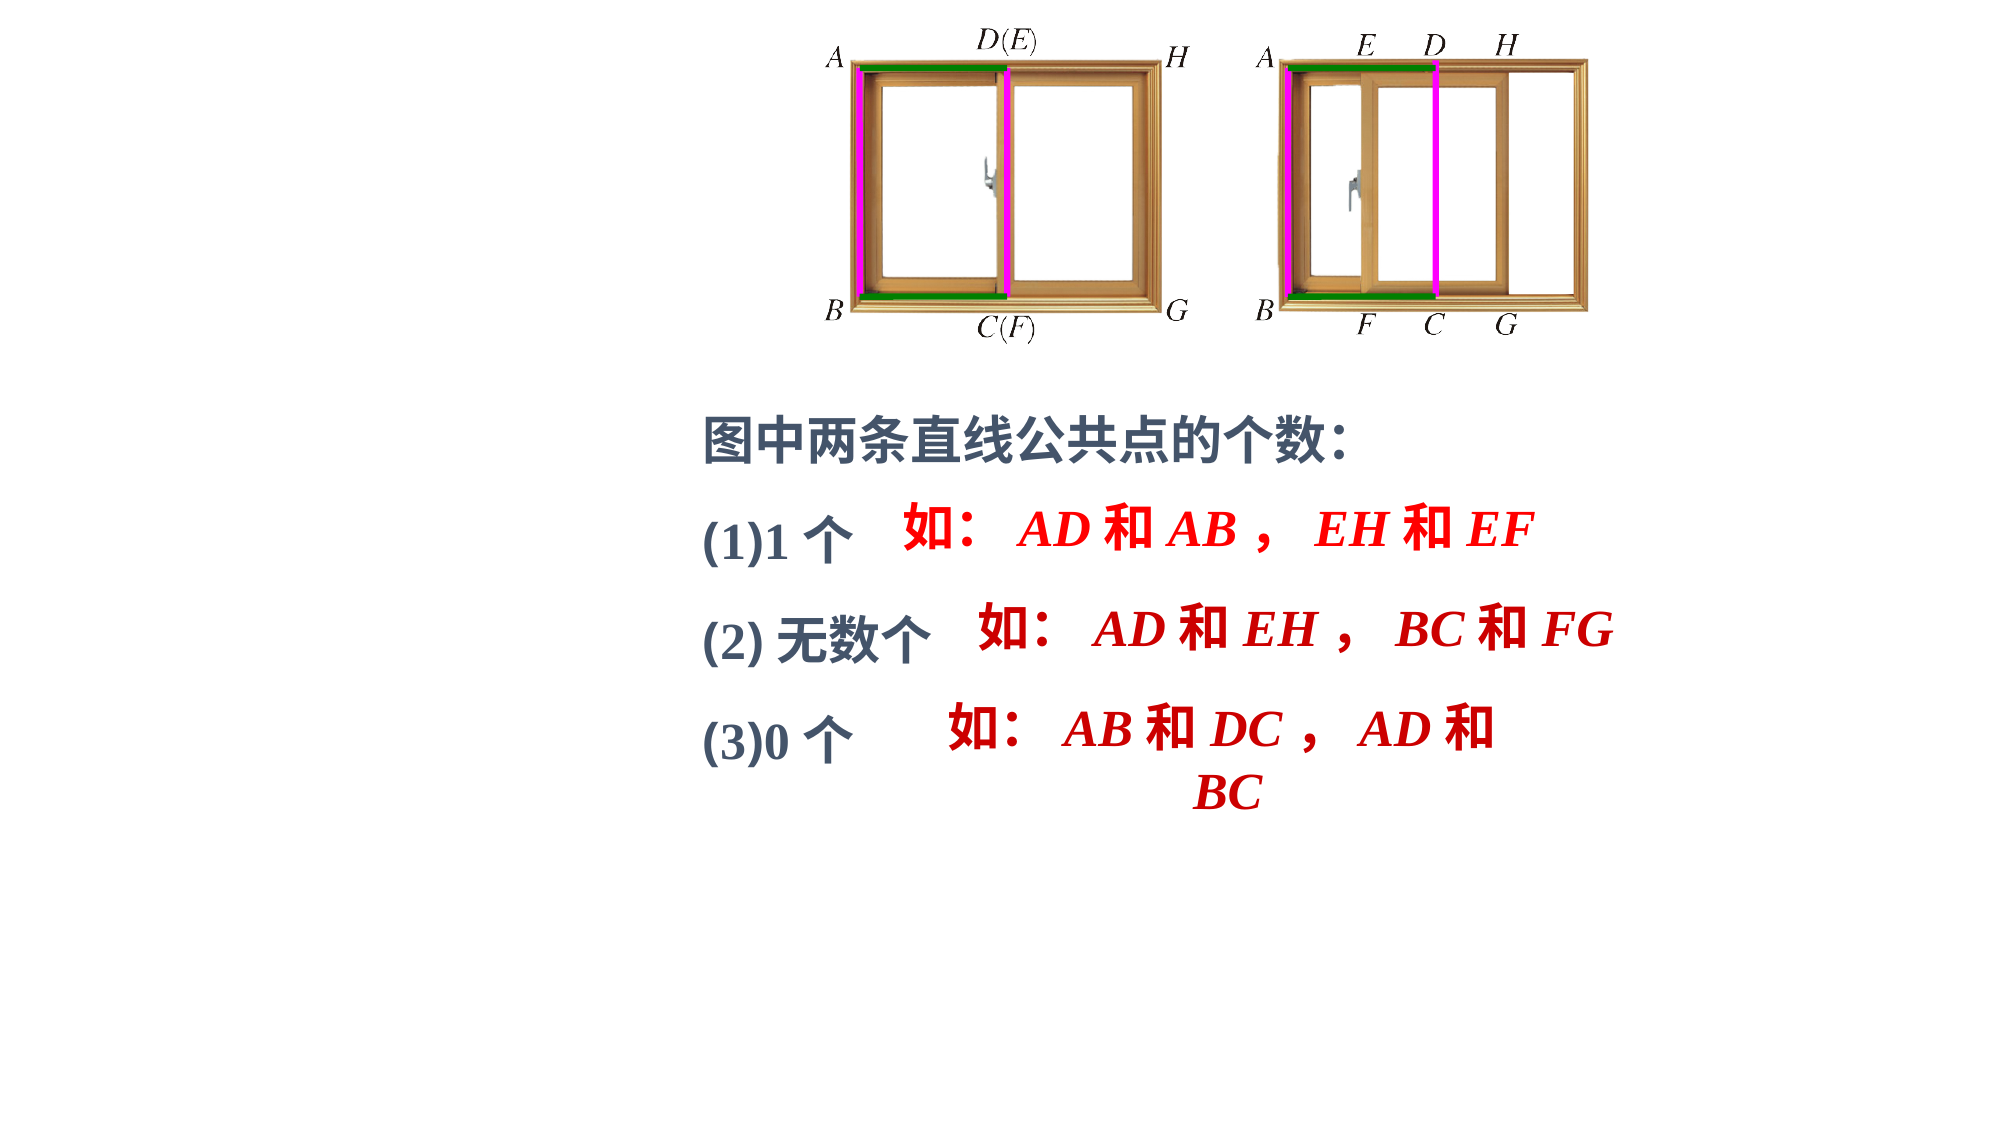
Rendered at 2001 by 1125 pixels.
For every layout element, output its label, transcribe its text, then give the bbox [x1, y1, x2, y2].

text_box 如：AD和EH，BC和FG [962, 587, 1675, 665]
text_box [815, 16, 1598, 419]
text_box 如：AB和DC，AD和BC [900, 687, 1556, 828]
text_box 如：AD和AB，EH和EF [887, 449, 1575, 565]
text_box 图中两条直线公共点的个数： (1)1个 (2)无数个 (3)0个 [687, 362, 1488, 777]
